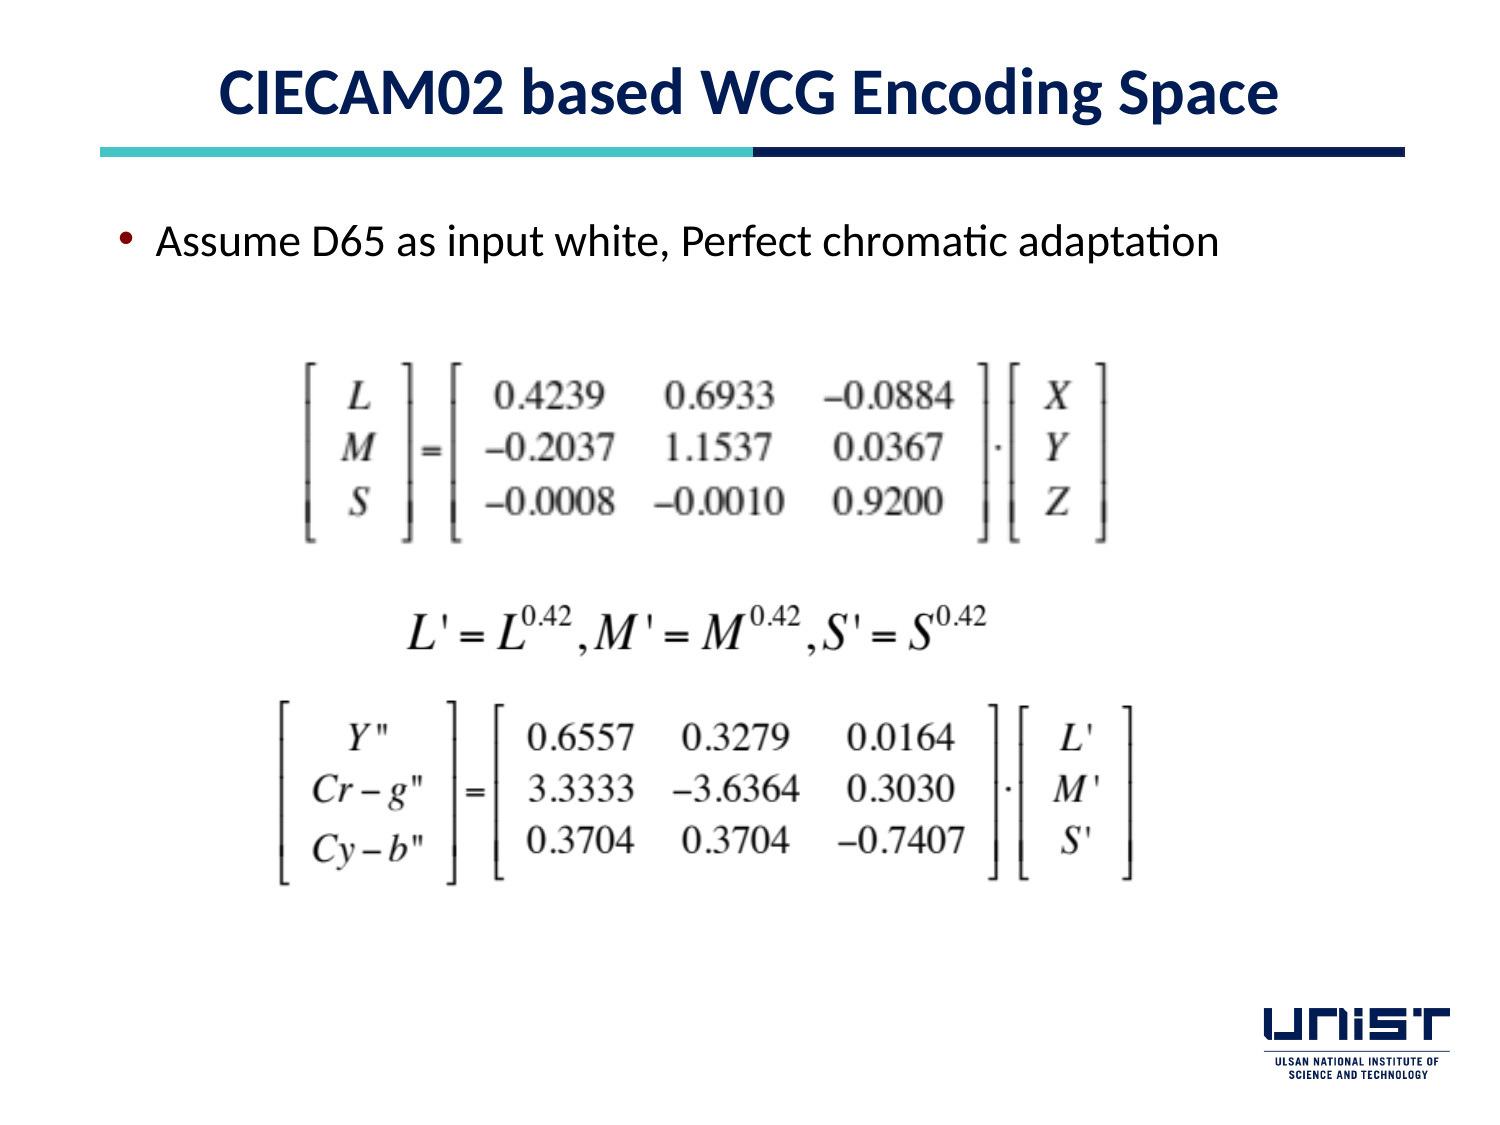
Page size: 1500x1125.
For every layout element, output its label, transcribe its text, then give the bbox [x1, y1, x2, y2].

picture [272, 691, 1139, 892]
title CIECAM02 based WCG Encoding Space [103, 24, 1397, 147]
list Assume D65 as input white, Perfect chromatic adaptation [103, 191, 1397, 362]
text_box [100, 148, 1404, 156]
picture [301, 353, 1114, 547]
picture [1261, 1003, 1454, 1082]
title CIECAM02 based WCG Encoding Space [103, 157, 1397, 163]
picture [399, 592, 996, 664]
